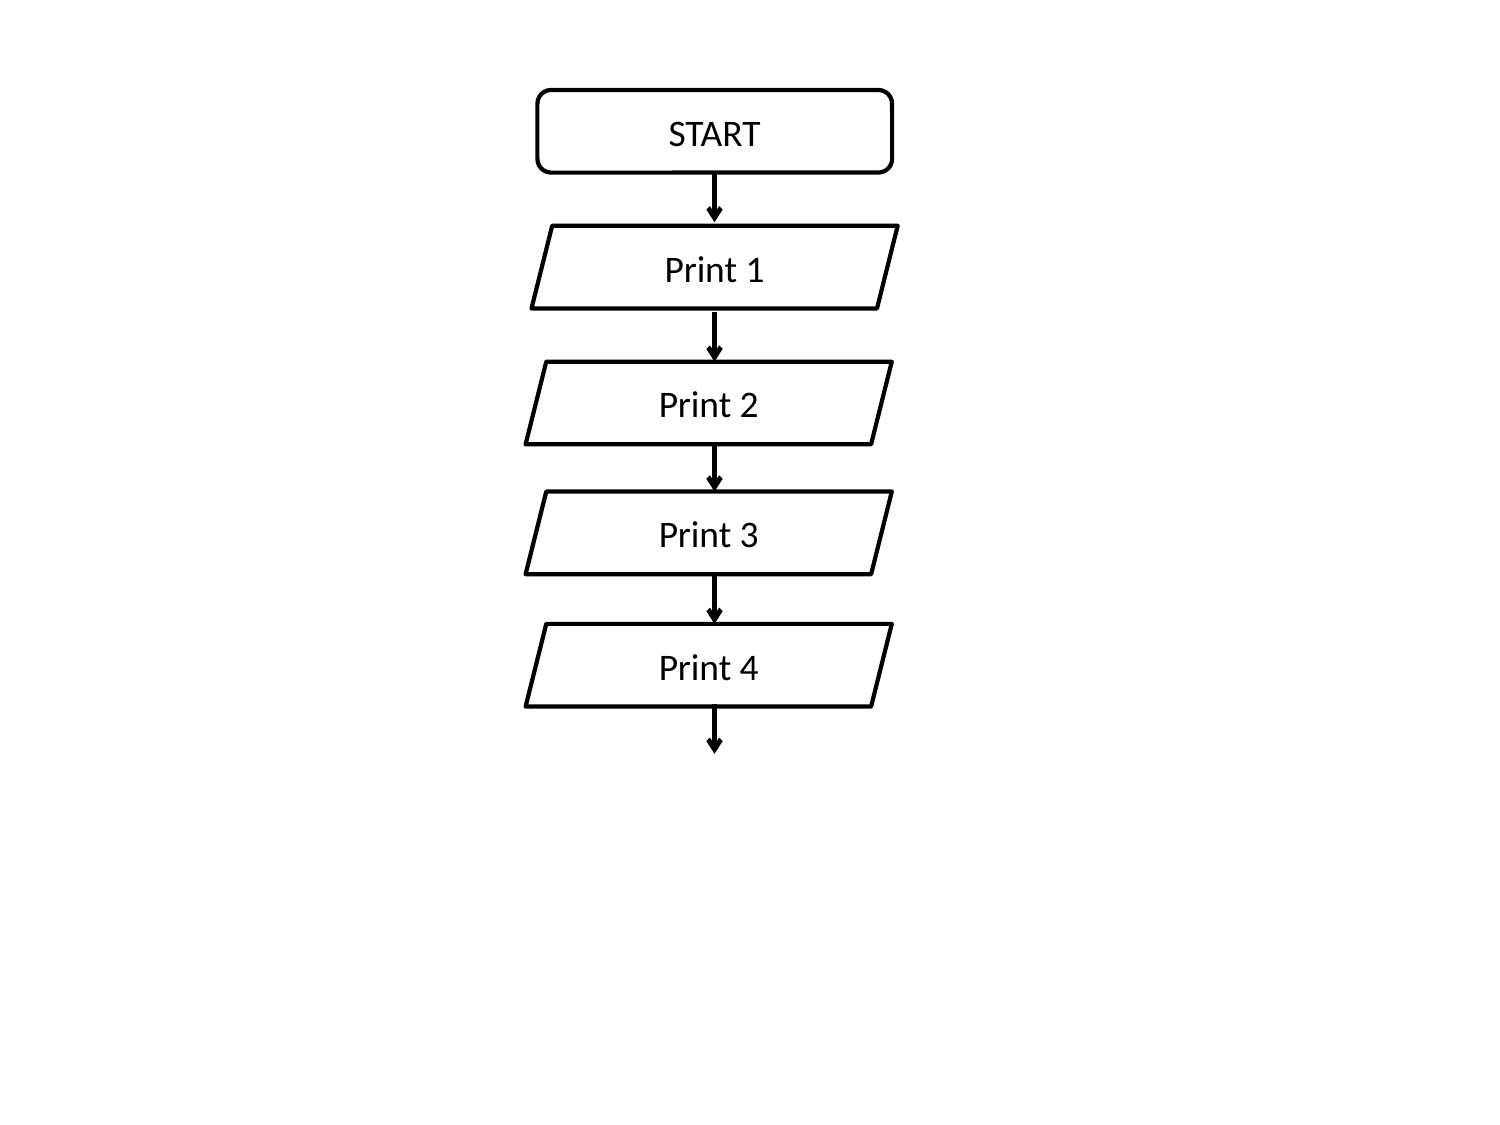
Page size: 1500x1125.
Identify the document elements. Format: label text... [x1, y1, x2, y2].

text_box Print 3 [523, 489, 894, 577]
text_box Print 4 [523, 621, 894, 709]
text_box Print 2 [523, 359, 894, 447]
text_box START [535, 87, 895, 175]
text_box Print 1 [529, 223, 900, 311]
